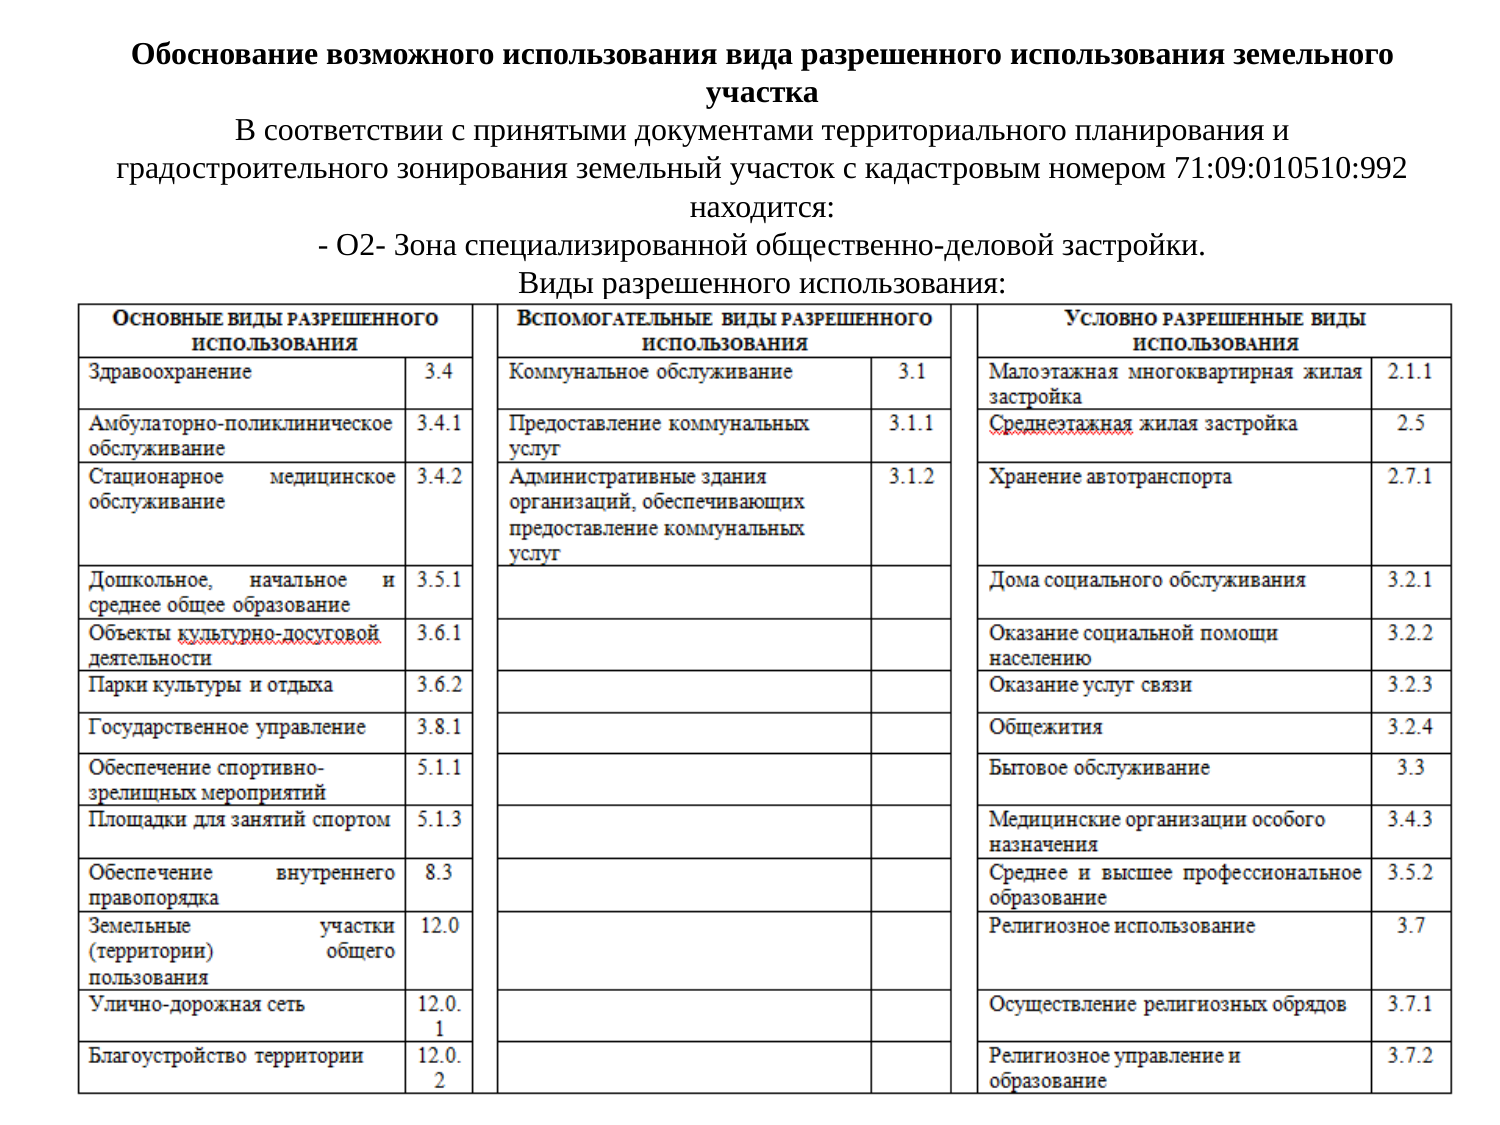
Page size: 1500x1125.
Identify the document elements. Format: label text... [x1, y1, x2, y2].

title Обоснование возможного использования вида разрешенного использования земельного участка В соответствии с принятыми документами территориального планирования и градостроительного зонирования земельный участок с кадастровым номером 71:09:010510:992 находится: - О2- Зона специализированной общественно-деловой застройки. Виды разрешенного использования: [87, 24, 1438, 298]
picture [74, 299, 1457, 1099]
